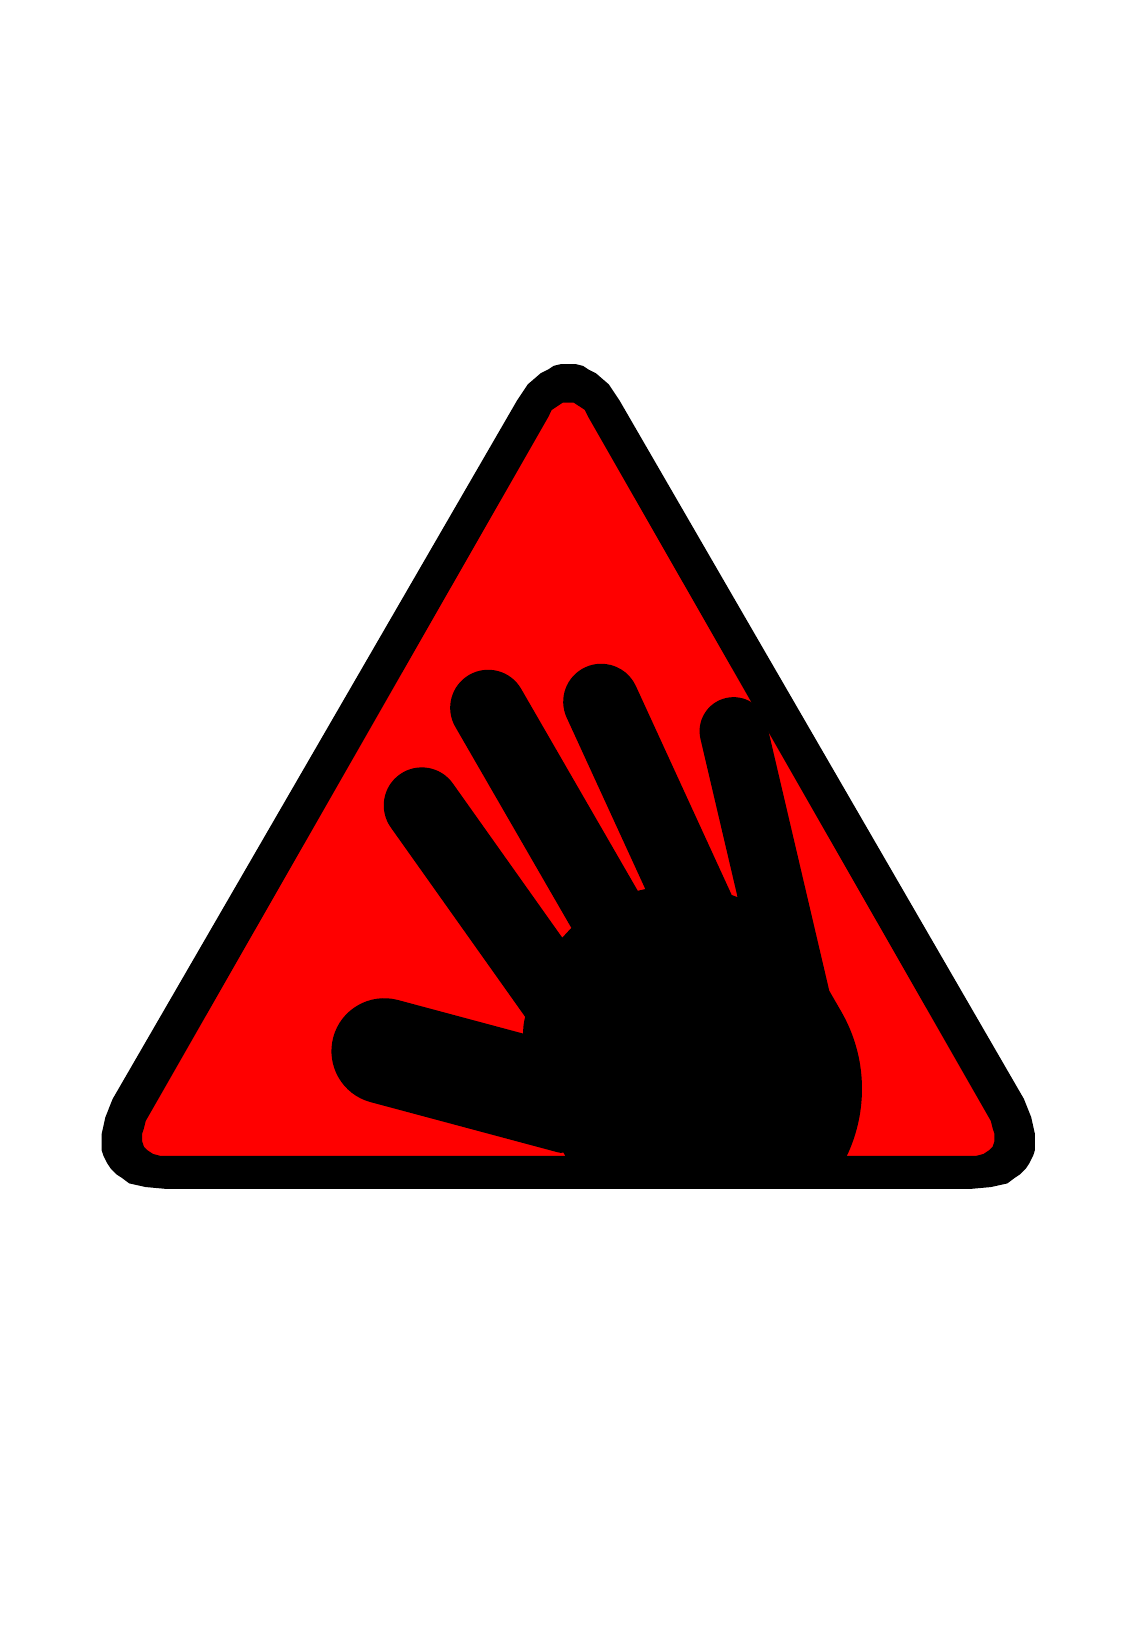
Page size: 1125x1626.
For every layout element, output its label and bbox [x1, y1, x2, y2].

text_box [101, 363, 1036, 1190]
